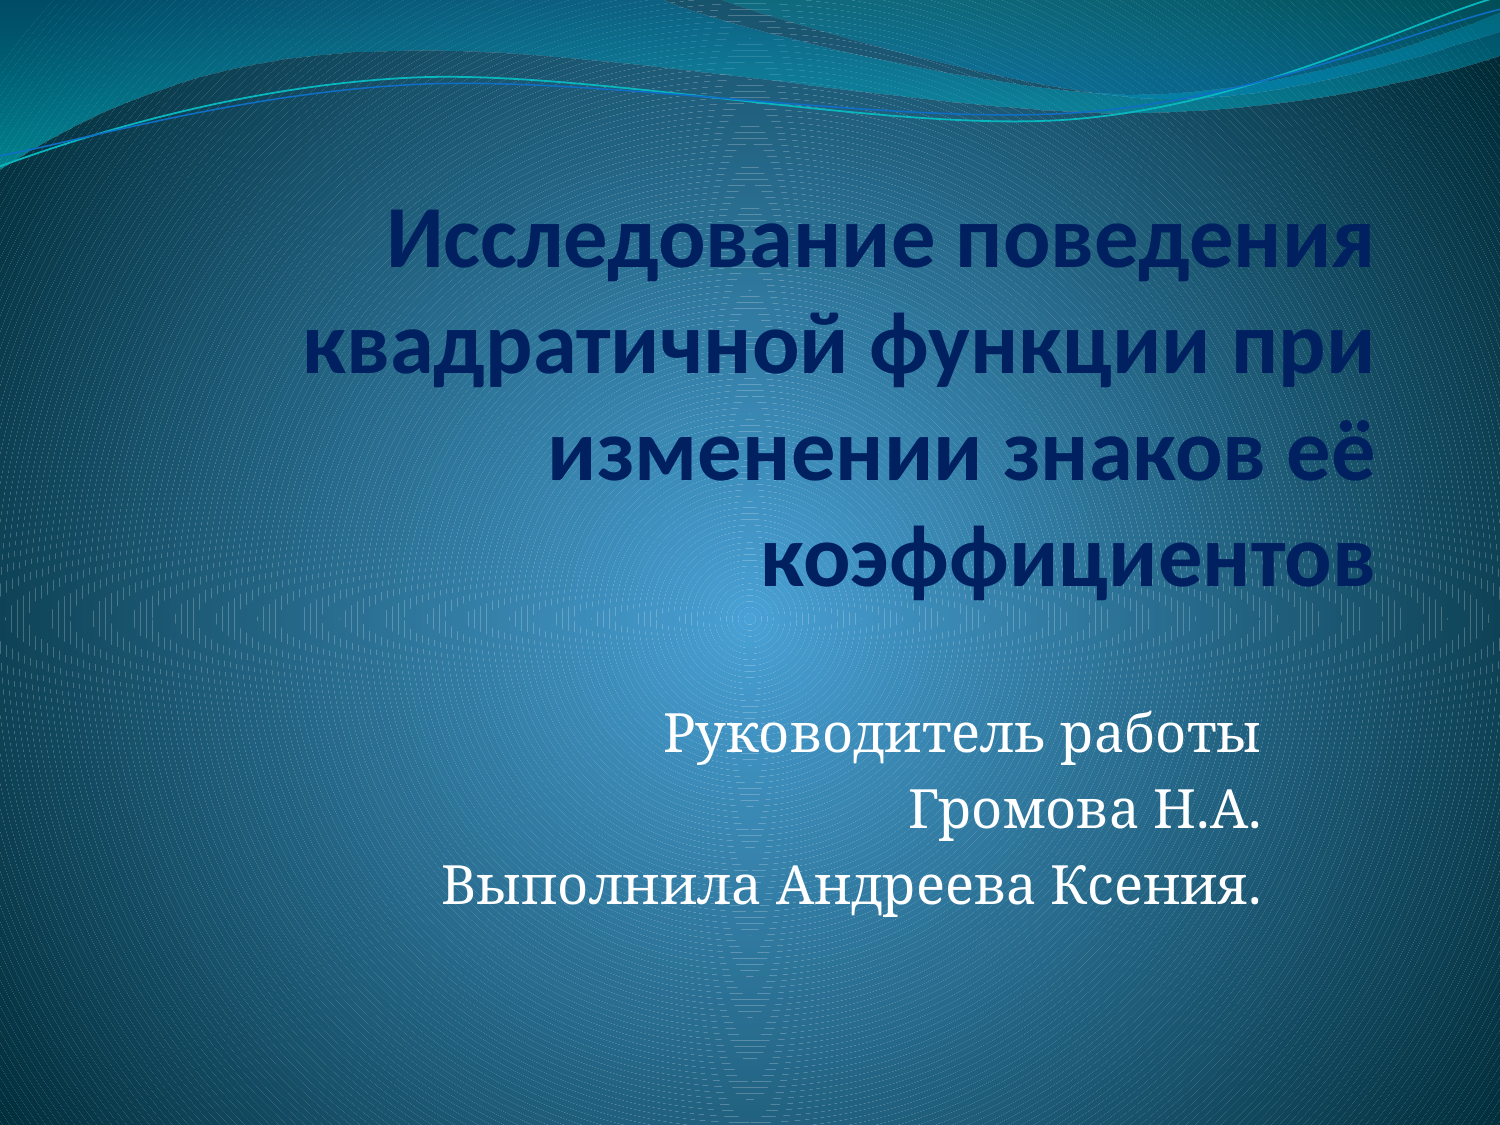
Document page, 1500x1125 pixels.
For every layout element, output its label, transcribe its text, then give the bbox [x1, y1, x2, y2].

subtitle Руководитель работы Громова Н.А. Выполнила Андреева Ксения. [222, 691, 1273, 979]
title Исследование поведения квадратичной функции при изменении знаков её коэффициентов [105, 175, 1381, 605]
